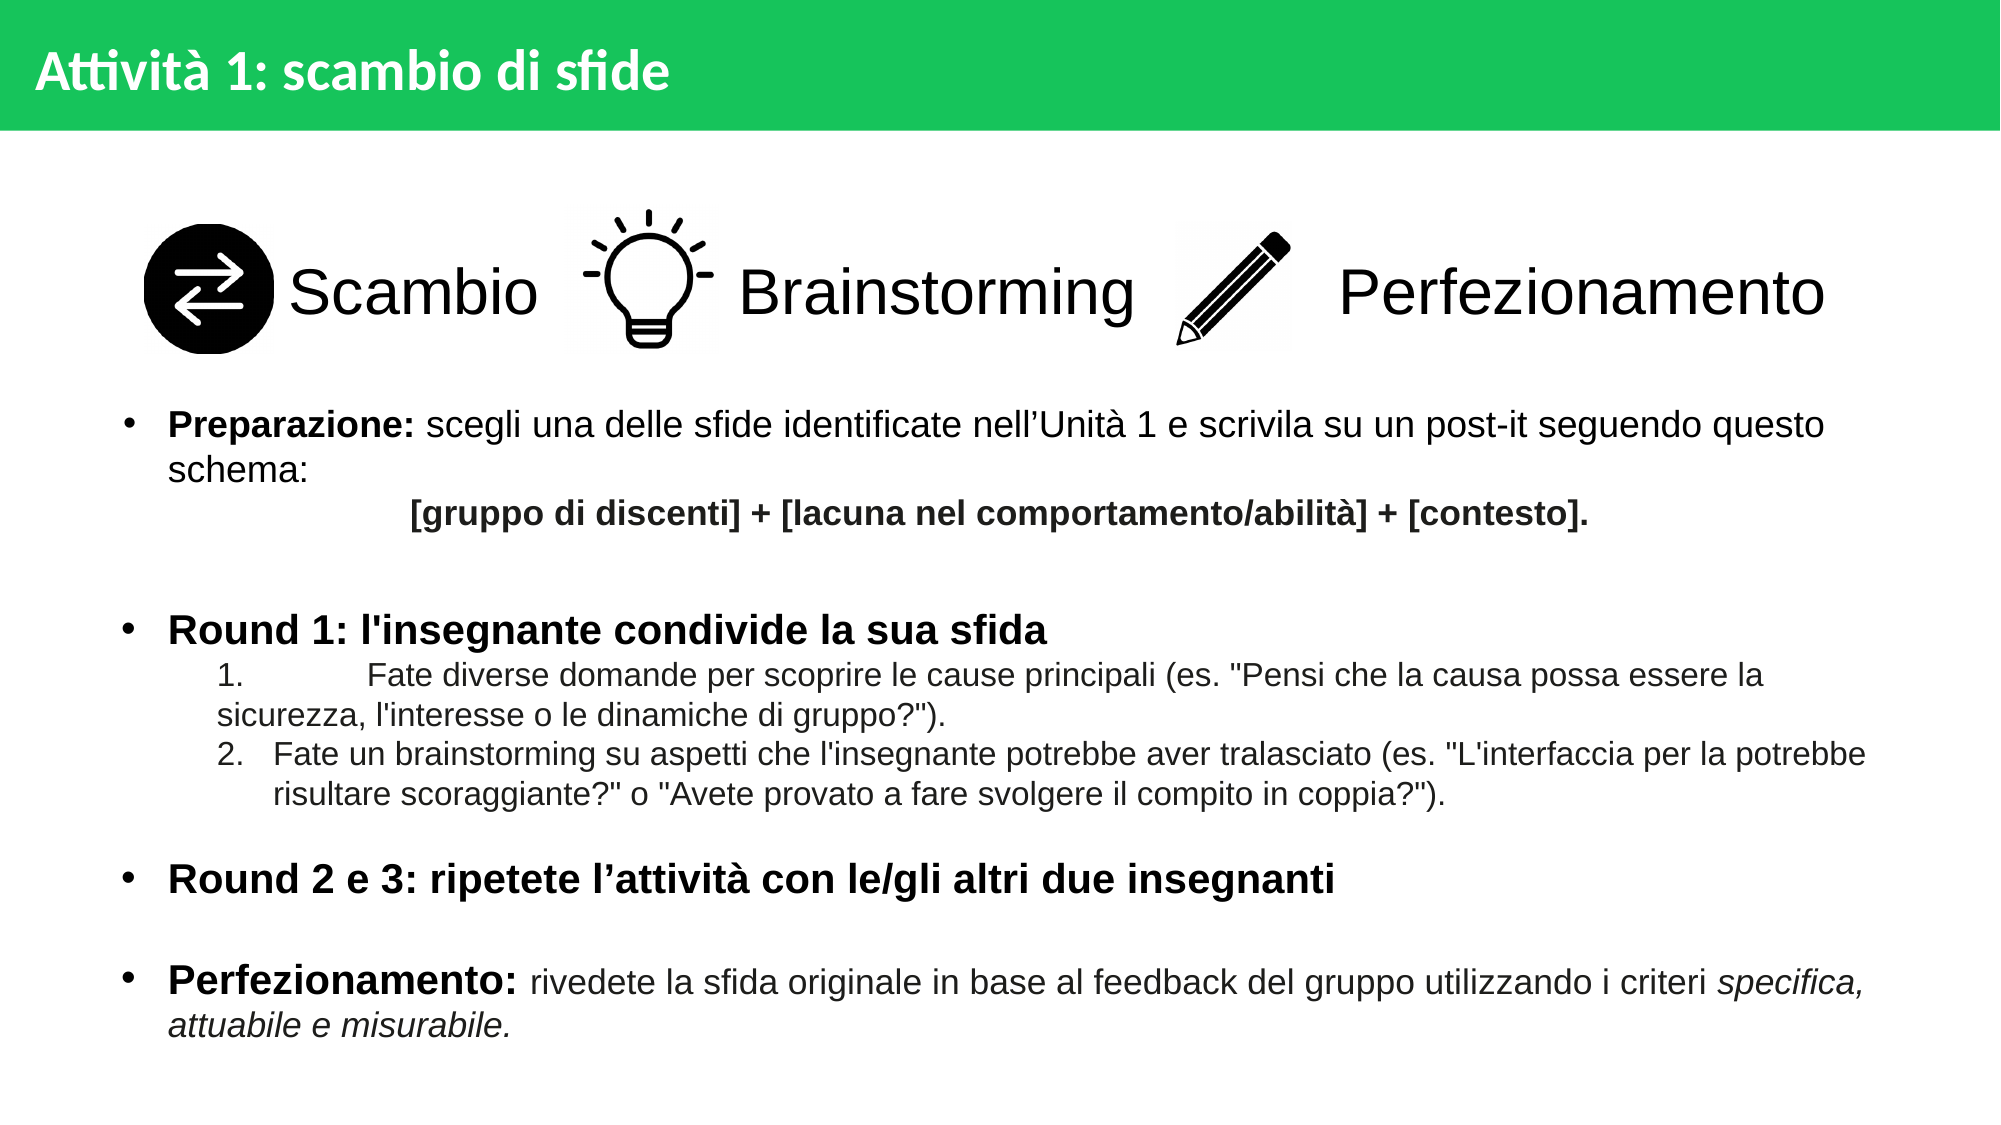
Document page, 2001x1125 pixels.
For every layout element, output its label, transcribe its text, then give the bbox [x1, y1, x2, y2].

text_box Scambio Brainstorming Perfezionamento [280, 242, 558, 335]
text_box Scambio Brainstorming Perfezionamento [1297, 242, 2000, 335]
text_box Scambio Brainstorming Perfezionamento [723, 242, 1169, 335]
picture [563, 203, 719, 355]
picture [1174, 220, 1293, 352]
picture [143, 223, 275, 355]
title Attività 1: scambio di sfide [20, 12, 1980, 131]
text_box Preparazione: scegli una delle sfide identificate nell’Unità 1 e scrivila su un post-it seguendo questo schema: [gruppo di discenti] + [lacuna nel comportamento/abilità] + [contesto]. Round 1: l'insegnante condivide la sua sfida 1. Fate diverse domande per scoprire le cause principali (es. "Pensi che la causa possa essere la sicurezza, l'interesse o le dinamiche di gruppo?"). Fate un brainstorming su aspetti che l'insegnante potrebbe aver tralasciato (es. "L'interfaccia per la potrebbe risultare scoraggiante?" o "Avete provato a fare svolgere il compito in coppia?"). Round 2 e 3: ripetete l’attività con le/gli altri due insegnanti Perfezionamento: rivedete la sfida originale in base al feedback del gruppo utilizzando i criteri specifica, attuabile e misurabile. [106, 392, 1894, 1053]
